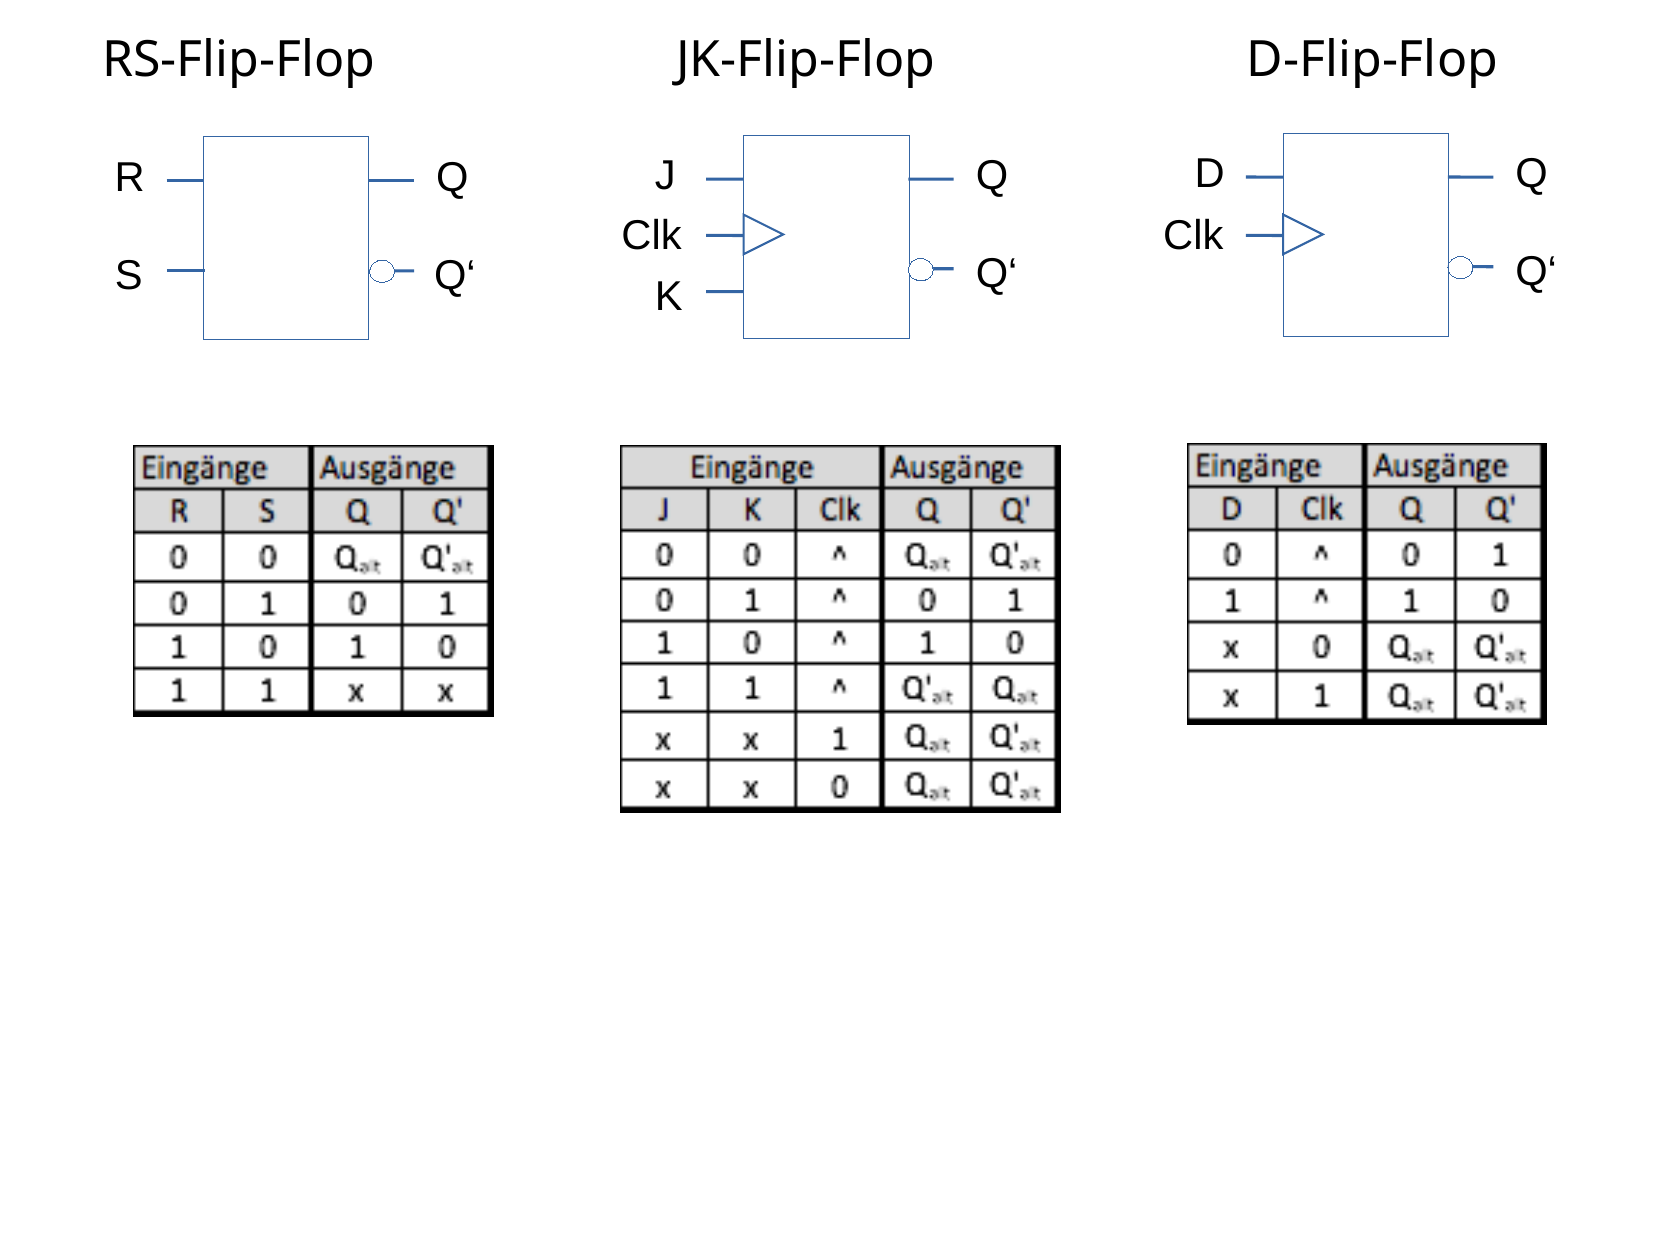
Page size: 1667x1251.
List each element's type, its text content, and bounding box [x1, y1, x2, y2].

text_box JK-Flip-Flop [669, 20, 942, 93]
text_box Q‘ [434, 247, 477, 298]
picture [1187, 443, 1547, 726]
text_box K [655, 268, 683, 319]
text_box [1283, 133, 1449, 337]
text_box [369, 260, 395, 283]
text_box [743, 214, 784, 255]
text_box Q [975, 147, 1009, 198]
text_box [743, 135, 910, 339]
text_box Q‘ [1515, 243, 1558, 294]
text_box S [114, 247, 143, 298]
text_box [1283, 214, 1323, 255]
text_box RS-Flip-Flop [96, 20, 382, 93]
text_box Q‘ [975, 245, 1018, 296]
text_box [203, 136, 369, 340]
text_box Clk [621, 208, 683, 259]
picture [620, 445, 1062, 813]
text_box D [1194, 145, 1225, 196]
text_box J [654, 147, 677, 198]
picture [133, 445, 494, 718]
text_box [1447, 256, 1473, 279]
text_box Q [436, 150, 469, 200]
text_box [908, 258, 934, 281]
text_box Clk [1163, 208, 1224, 259]
text_box Q [1515, 145, 1549, 196]
text_box D-Flip-Flop [1240, 20, 1505, 93]
text_box R [114, 149, 146, 200]
